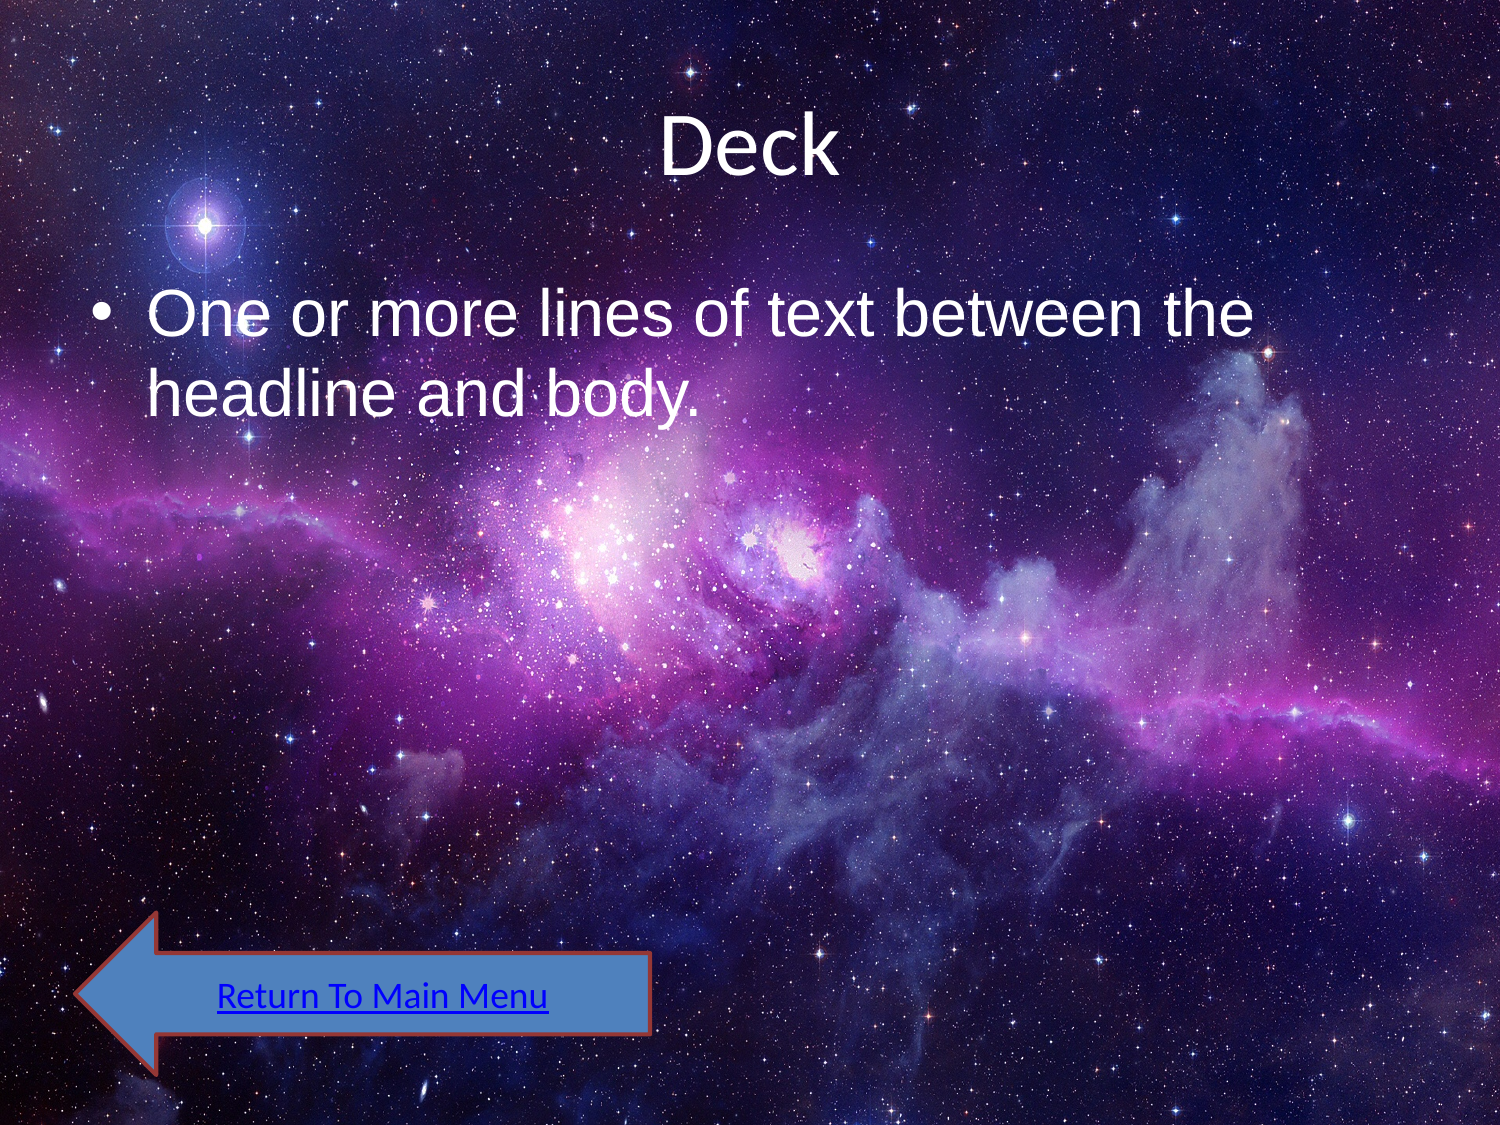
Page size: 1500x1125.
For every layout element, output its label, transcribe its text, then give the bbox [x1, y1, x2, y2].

list One or more lines of text between the headline and body. [75, 262, 1425, 1005]
picture [0, 0, 1500, 1125]
title Deck [75, 45, 1425, 233]
text_box Return To Main Menu [72, 910, 653, 1077]
